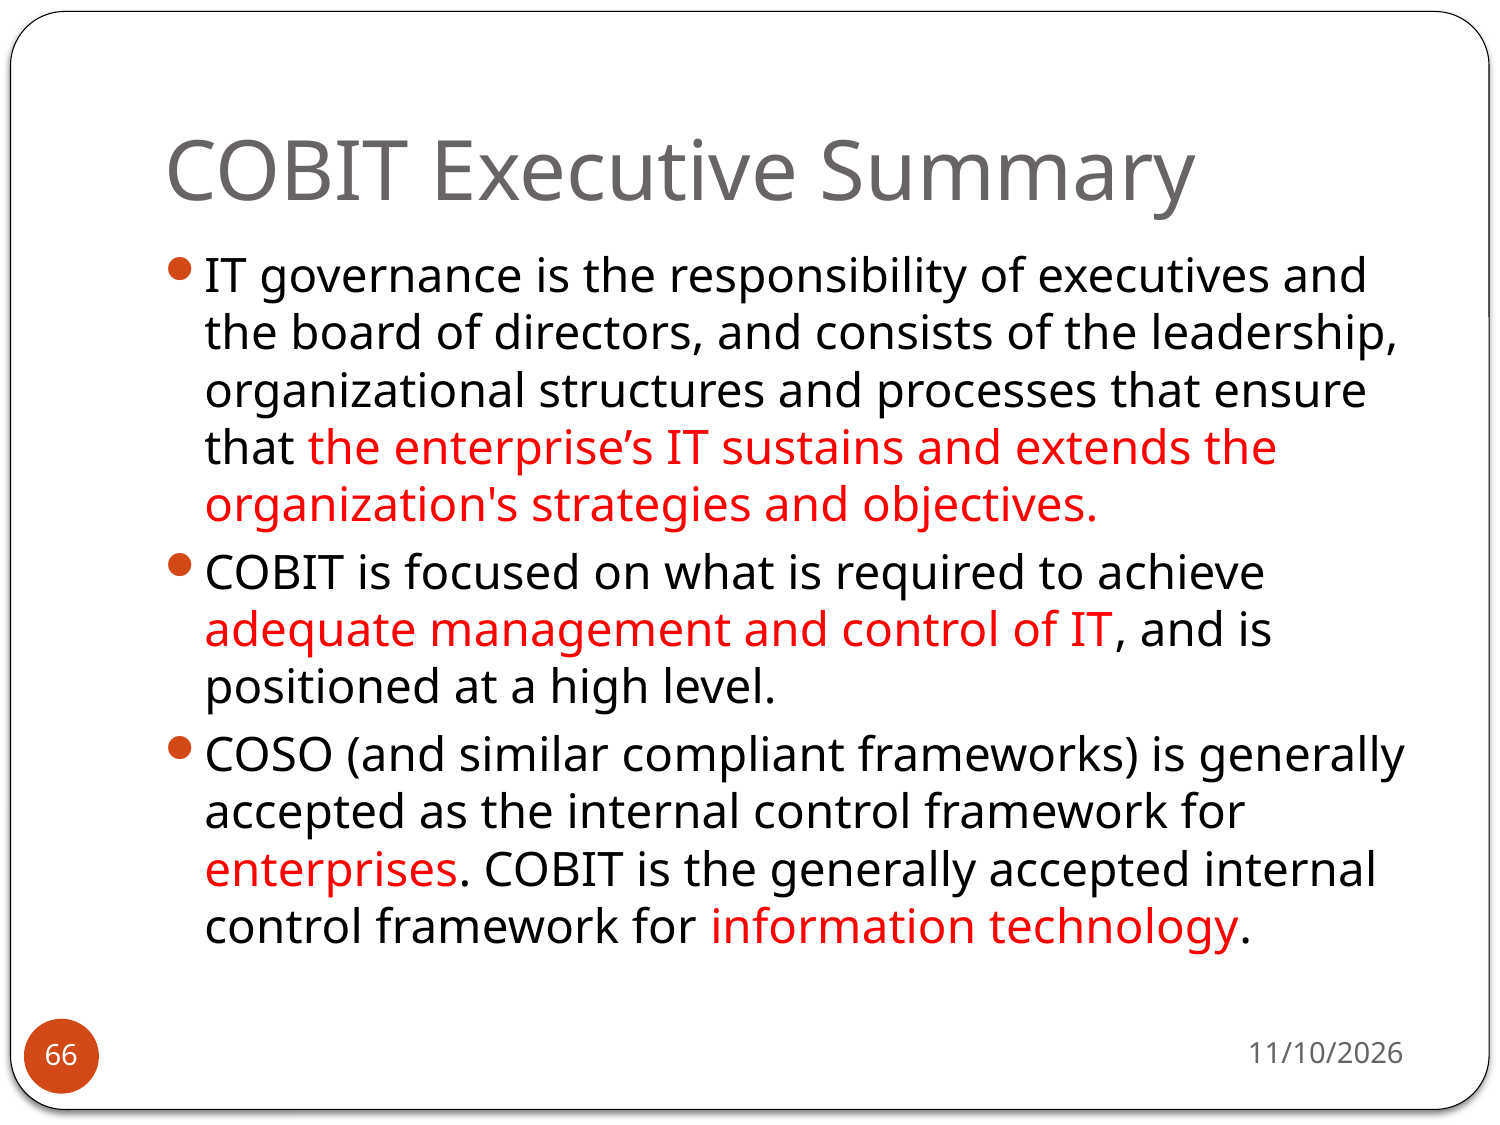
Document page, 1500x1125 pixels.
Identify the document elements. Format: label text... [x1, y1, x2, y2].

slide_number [1012, 1015, 1419, 1094]
list IT governance is the responsibility of executives and the board of directors, and consists of the leadership, organizational structures and processes that ensure that the enterprise’s IT sustains and extends the organization's strategies and objectives. COBIT is focused on what is required to achieve adequate management and control of IT, and is positioned at a high level. COSO (and similar compliant frameworks) is generally accepted as the internal control framework for enterprises. COBIT is the generally accepted internal control framework for information technology. [150, 237, 1425, 988]
slide_number 66 [23, 1018, 99, 1094]
title COBIT Executive Summary [150, 45, 1425, 233]
